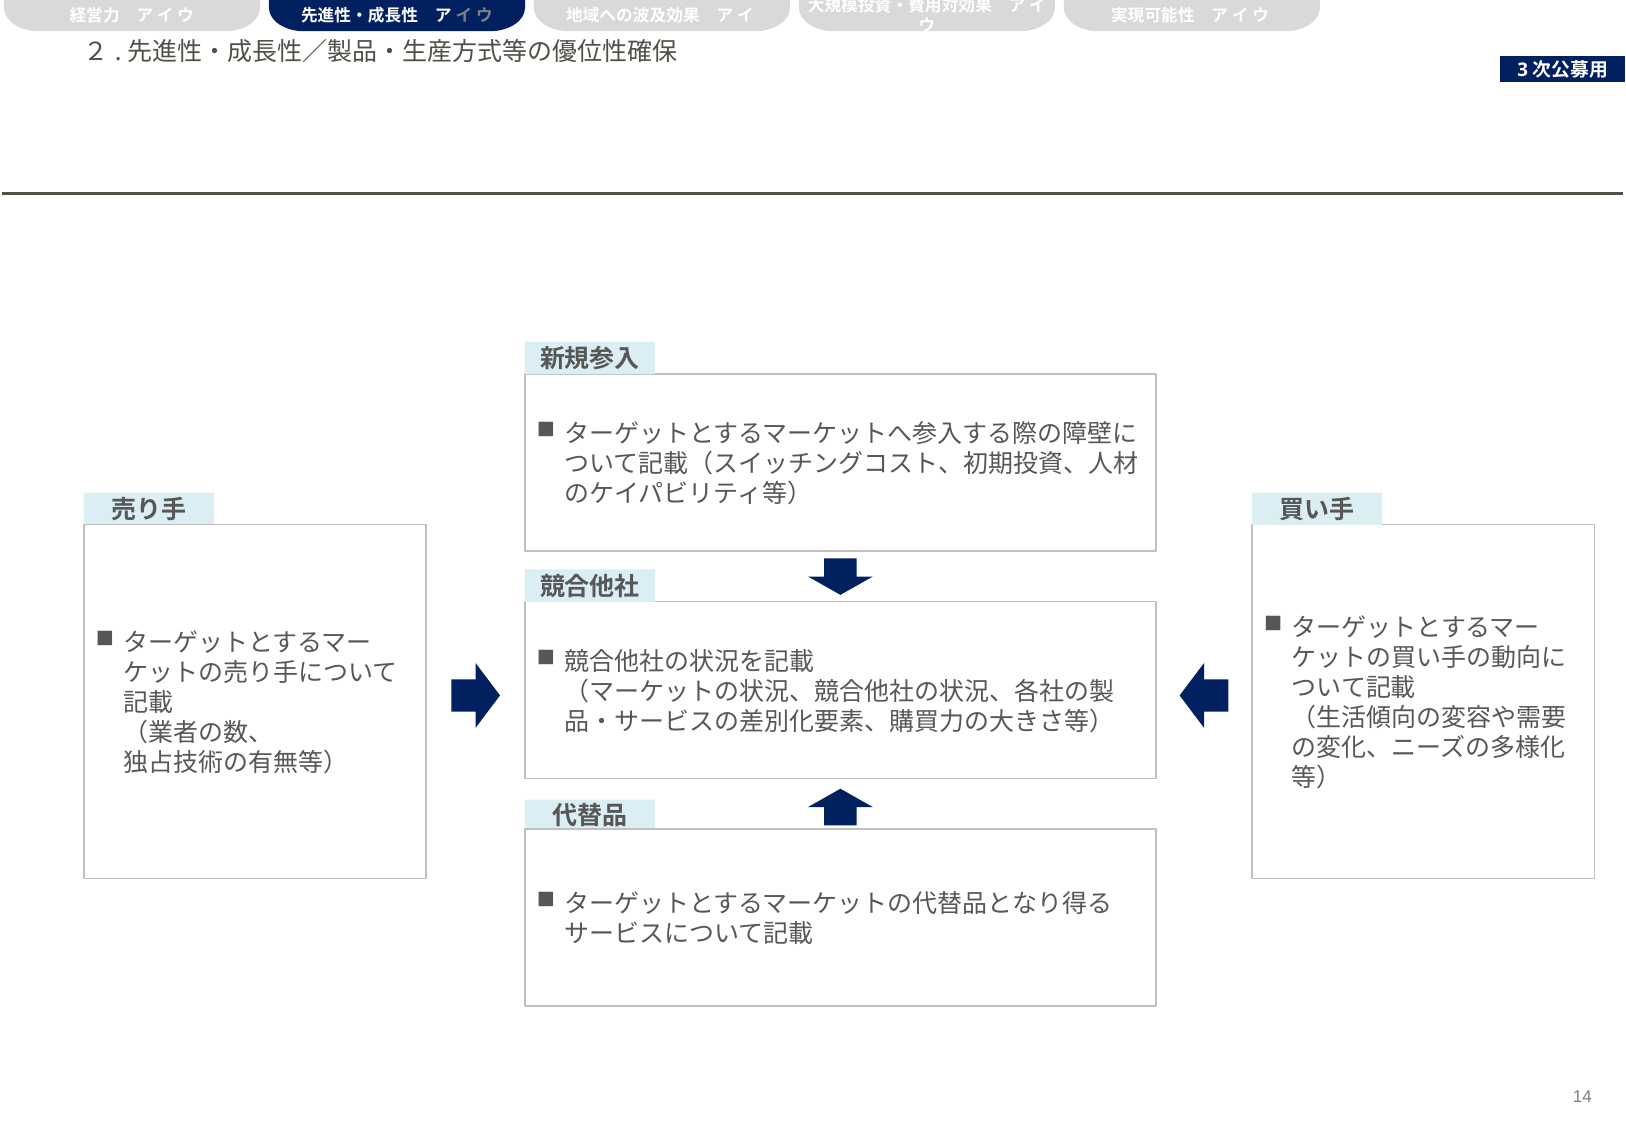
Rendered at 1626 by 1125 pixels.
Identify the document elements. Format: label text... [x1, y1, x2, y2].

text_box 競合他社の状況を記載 （マーケットの状況、競合他社の状況、各社の製品・サービスの差別化要素、購買力の大きさ等） [524, 601, 1157, 780]
title ２.先進性・成長性／製品・生産方式等の優位性確保 [83, 39, 1542, 67]
text_box [450, 662, 501, 729]
text_box ターゲットとするマーケットの買い手の動向について記載 （生活傾向の変容や需要の変化、ニーズの多様化等） [1251, 523, 1595, 879]
text_box 地域への波及効果 ア イ [533, 0, 791, 33]
text_box ターゲットとするマーケットの代替品となり得るサービスについて記載 [524, 828, 1157, 1007]
text_box [1178, 662, 1230, 729]
text_box 先進性・成長性 ア イ ウ [268, 0, 526, 33]
text_box 新規参入 [524, 341, 656, 375]
text_box [807, 787, 874, 827]
text_box 買い手 [1251, 492, 1383, 526]
text_box 経営力 ア イ ウ [3, 0, 261, 33]
text_box 競合他社 [524, 569, 656, 603]
text_box ターゲットとするマーケットへ参入する際の障壁について記載（スイッチングコスト、初期投資、人材のケイパビリティ等） [524, 373, 1157, 552]
text_box [807, 557, 874, 596]
text_box 売り手 [83, 492, 215, 523]
text_box 大規模投資・費用対効果 ア イ ウ [798, 0, 1056, 33]
text_box 代替品 [524, 799, 656, 828]
text_box ターゲットとするマーケットの売り手について記載 （業者の数、 独占技術の有無等） [83, 523, 427, 879]
text_box 実現可能性 ア イ ウ [1062, 0, 1321, 33]
